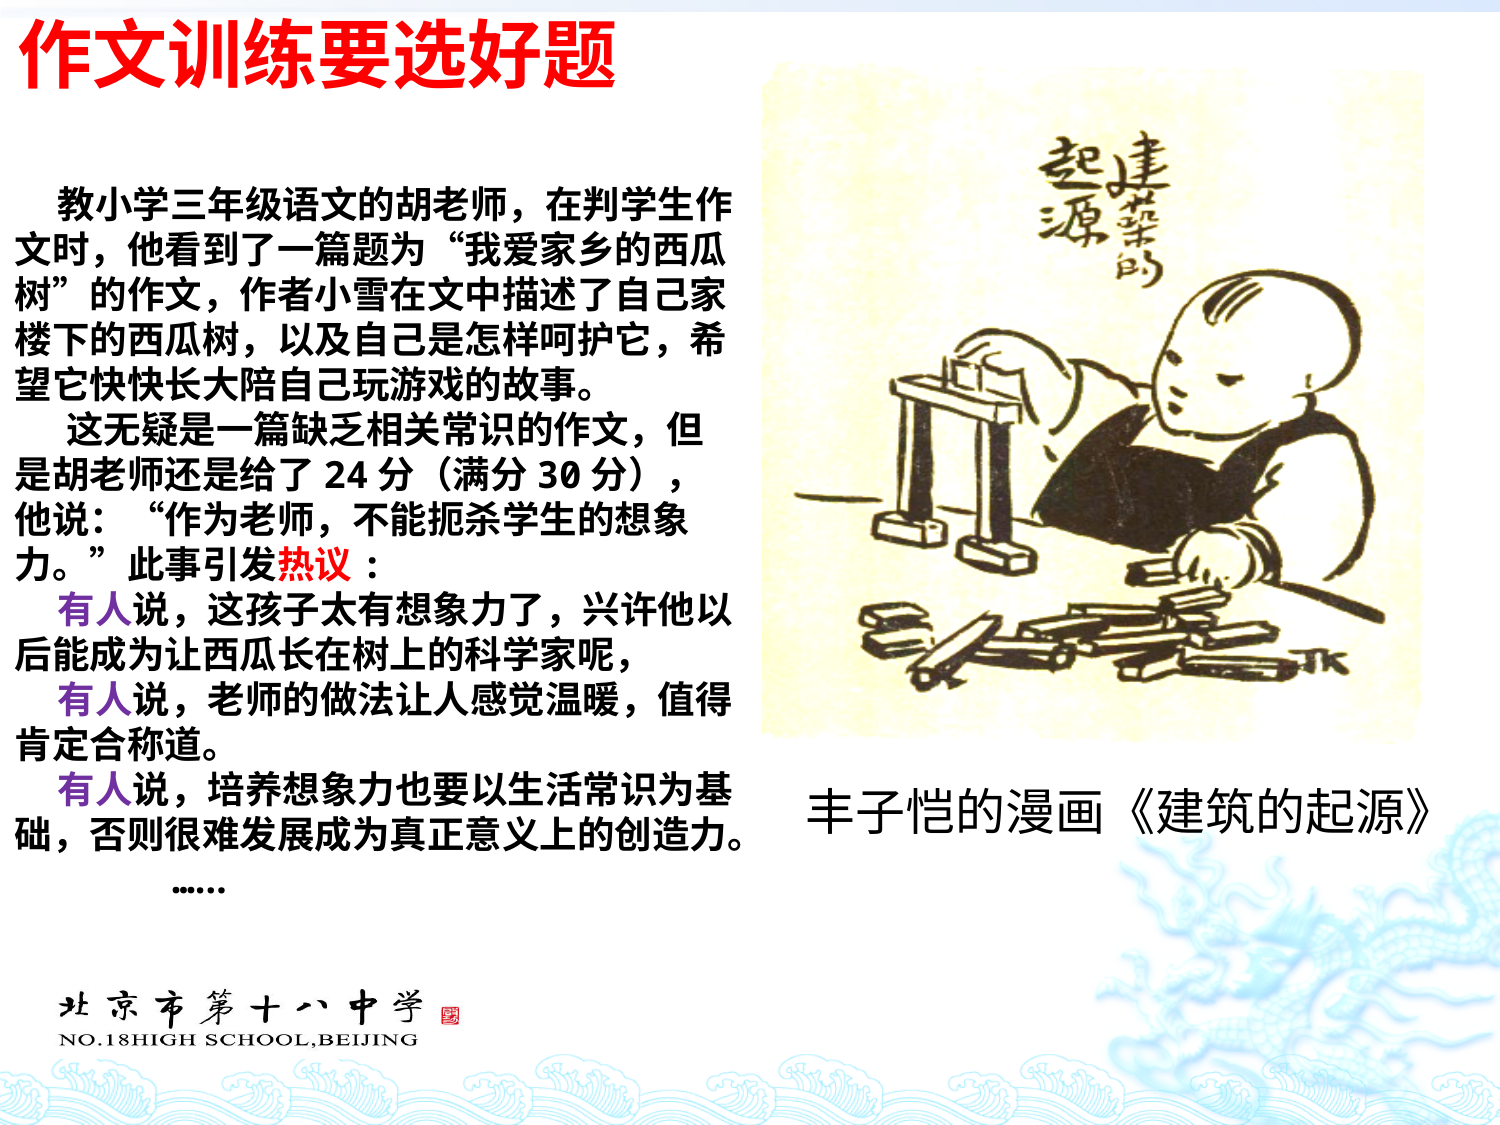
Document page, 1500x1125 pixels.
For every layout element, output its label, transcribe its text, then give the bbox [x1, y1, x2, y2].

text_box 作文训练要选好题 [3, 0, 633, 105]
picture [761, 57, 1425, 745]
picture [0, 984, 516, 1059]
text_box 丰子恺的漫画《建筑的起源》 [761, 773, 1500, 849]
text_box 教小学三年级语文的胡老师，在判学生作文时，他看到了一篇题为“我爱家乡的西瓜树”的作文，作者小雪在文中描述了自己家楼下的西瓜树，以及自己是怎样呵护它，希望它快快长大陪自己玩游戏的故事。 这无疑是一篇缺乏相关常识的作文，但是胡老师还是给了24分（满分30分），他说：“作为老师，不能扼杀学生的想象力。”此事引发热议: 有人说，这孩子太有想象力了，兴许他以后能成为让西瓜长在树上的科学家呢， 有人说，老师的做法让人感觉温暖，值得肯定合称道。 有人说，培养想象力也要以生活常识为基础，否则很难发展成为真正意义上的创造力。 …… [0, 128, 750, 909]
